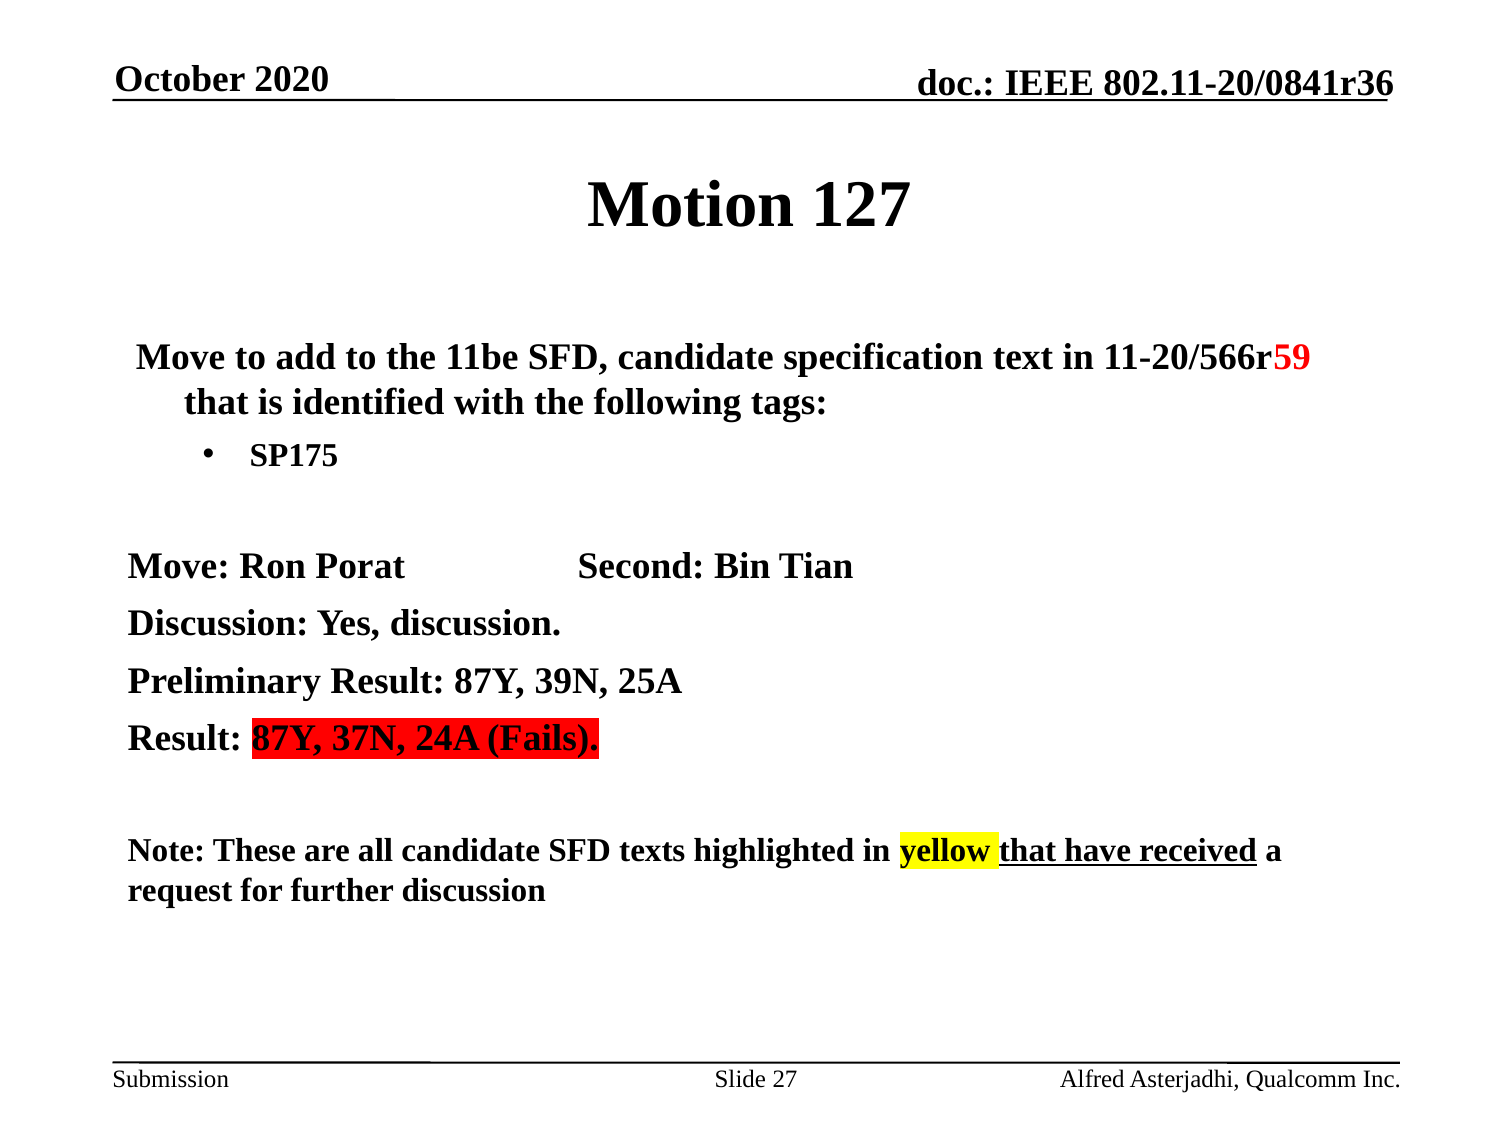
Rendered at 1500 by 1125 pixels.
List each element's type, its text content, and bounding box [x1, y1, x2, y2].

slide_number Slide 27 [712, 1061, 800, 1123]
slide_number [114, 54, 423, 100]
title Motion 127 [112, 112, 1388, 288]
list Move to add to the 11be SFD, candidate specification text in 11-20/566r59 that is identified with the following tags: SP175 Move: Ron Porat Second: Bin Tian Discussion: Yes, discussion. Preliminary Result: 87Y, 39N, 25A Result: 87Y, 37N, 24A (Fails). Note: These are all candidate SFD texts highlighted in yellow that have received a request for further discussion [112, 324, 1388, 1063]
footer Alfred Asterjadhi, Qualcomm Inc. [878, 1061, 1402, 1093]
